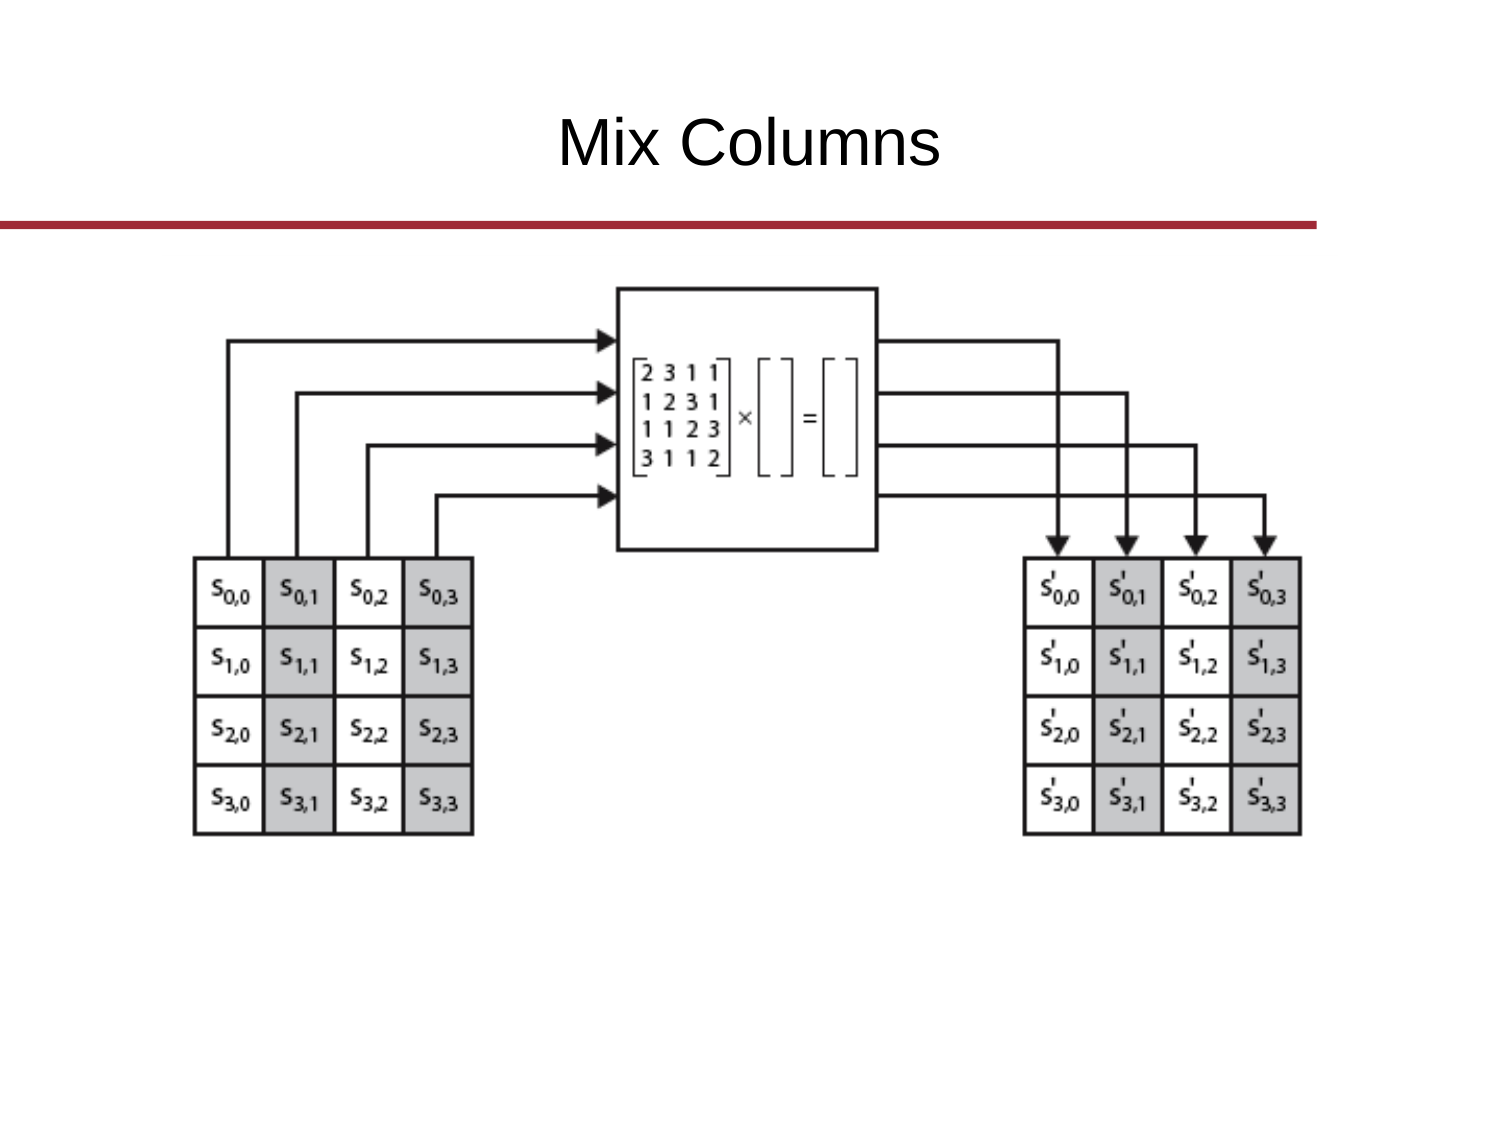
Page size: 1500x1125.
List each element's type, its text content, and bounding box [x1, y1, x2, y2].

text_box Mix Columns [74, 45, 1425, 233]
picture [162, 254, 1338, 870]
